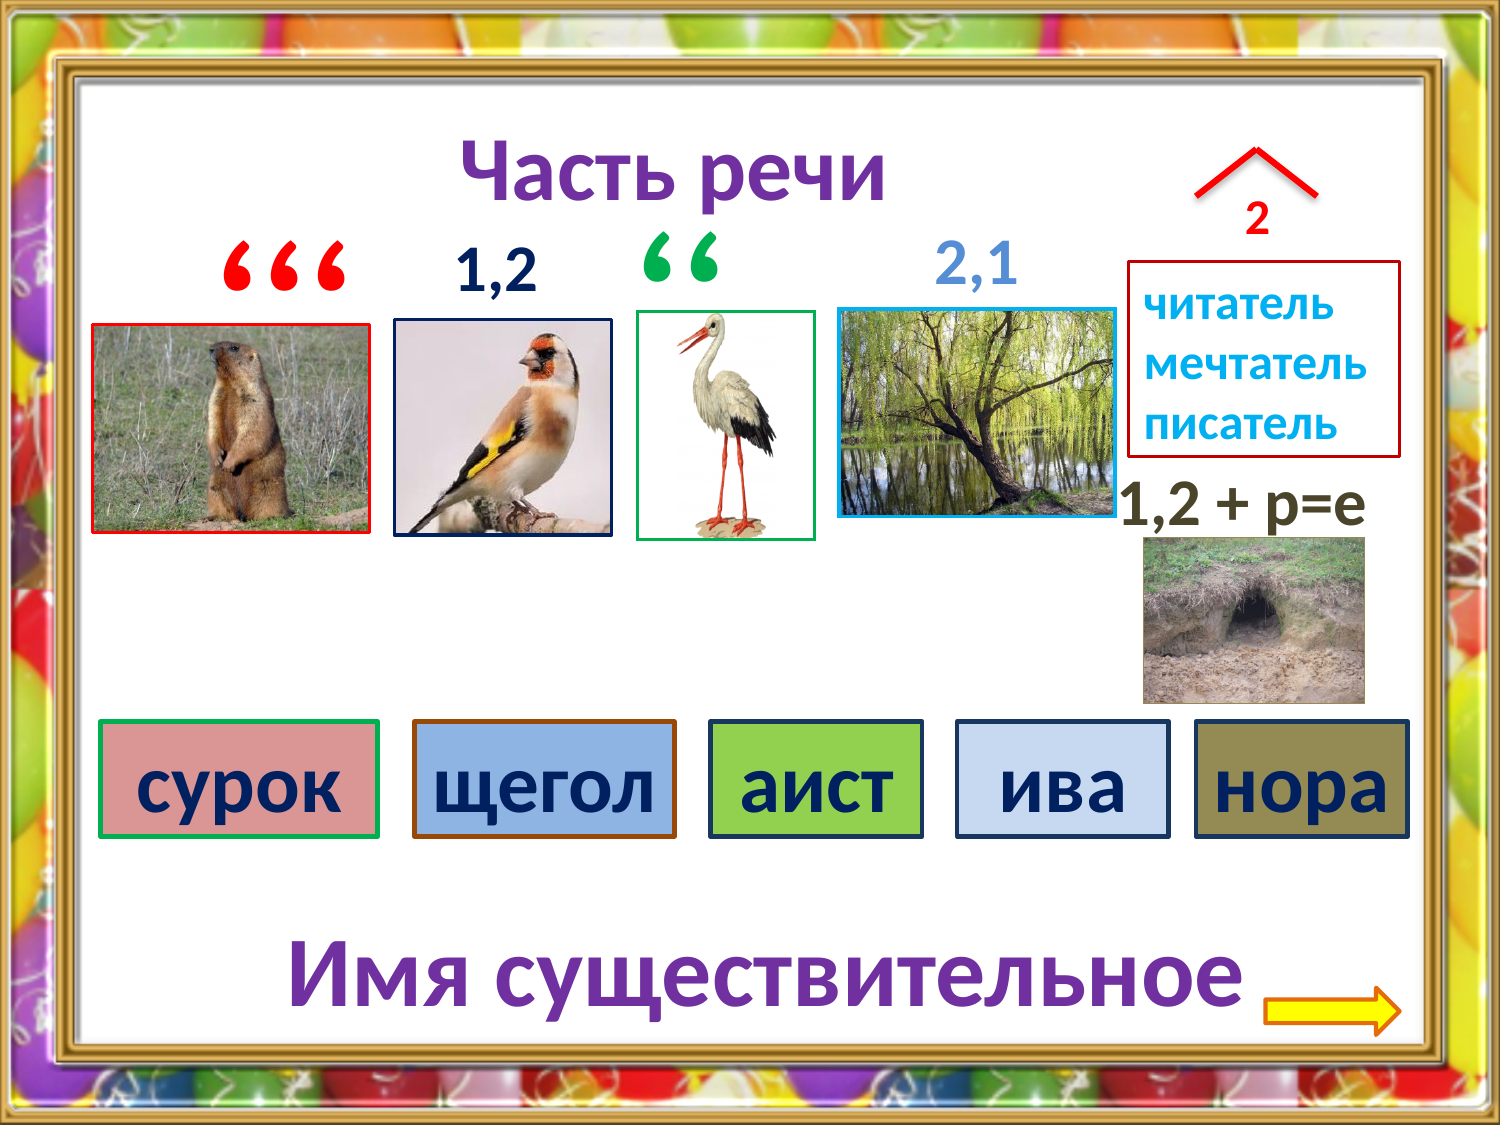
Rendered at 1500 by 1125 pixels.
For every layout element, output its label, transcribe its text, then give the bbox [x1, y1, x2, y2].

text_box читатель мечтатель писатель [1128, 261, 1400, 457]
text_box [1256, 148, 1318, 197]
text_box нора [1195, 721, 1408, 837]
text_box 1,2 + р=е [1101, 451, 1390, 547]
text_box [1263, 985, 1402, 1037]
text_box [1195, 148, 1255, 197]
text_box ,, [618, 212, 743, 447]
text_box 2 [1230, 204, 1286, 252]
text_box Имя существительное [271, 898, 1261, 1034]
text_box 1,2 [439, 217, 554, 312]
text_box ива [957, 721, 1169, 837]
text_box ,,, [199, 221, 371, 326]
text_box 2,1 [919, 210, 1035, 306]
text_box сурок [100, 721, 378, 837]
text_box Часть речи [444, 101, 904, 227]
text_box щегол [414, 721, 675, 837]
text_box аист [710, 721, 923, 837]
picture [0, 0, 1500, 1125]
